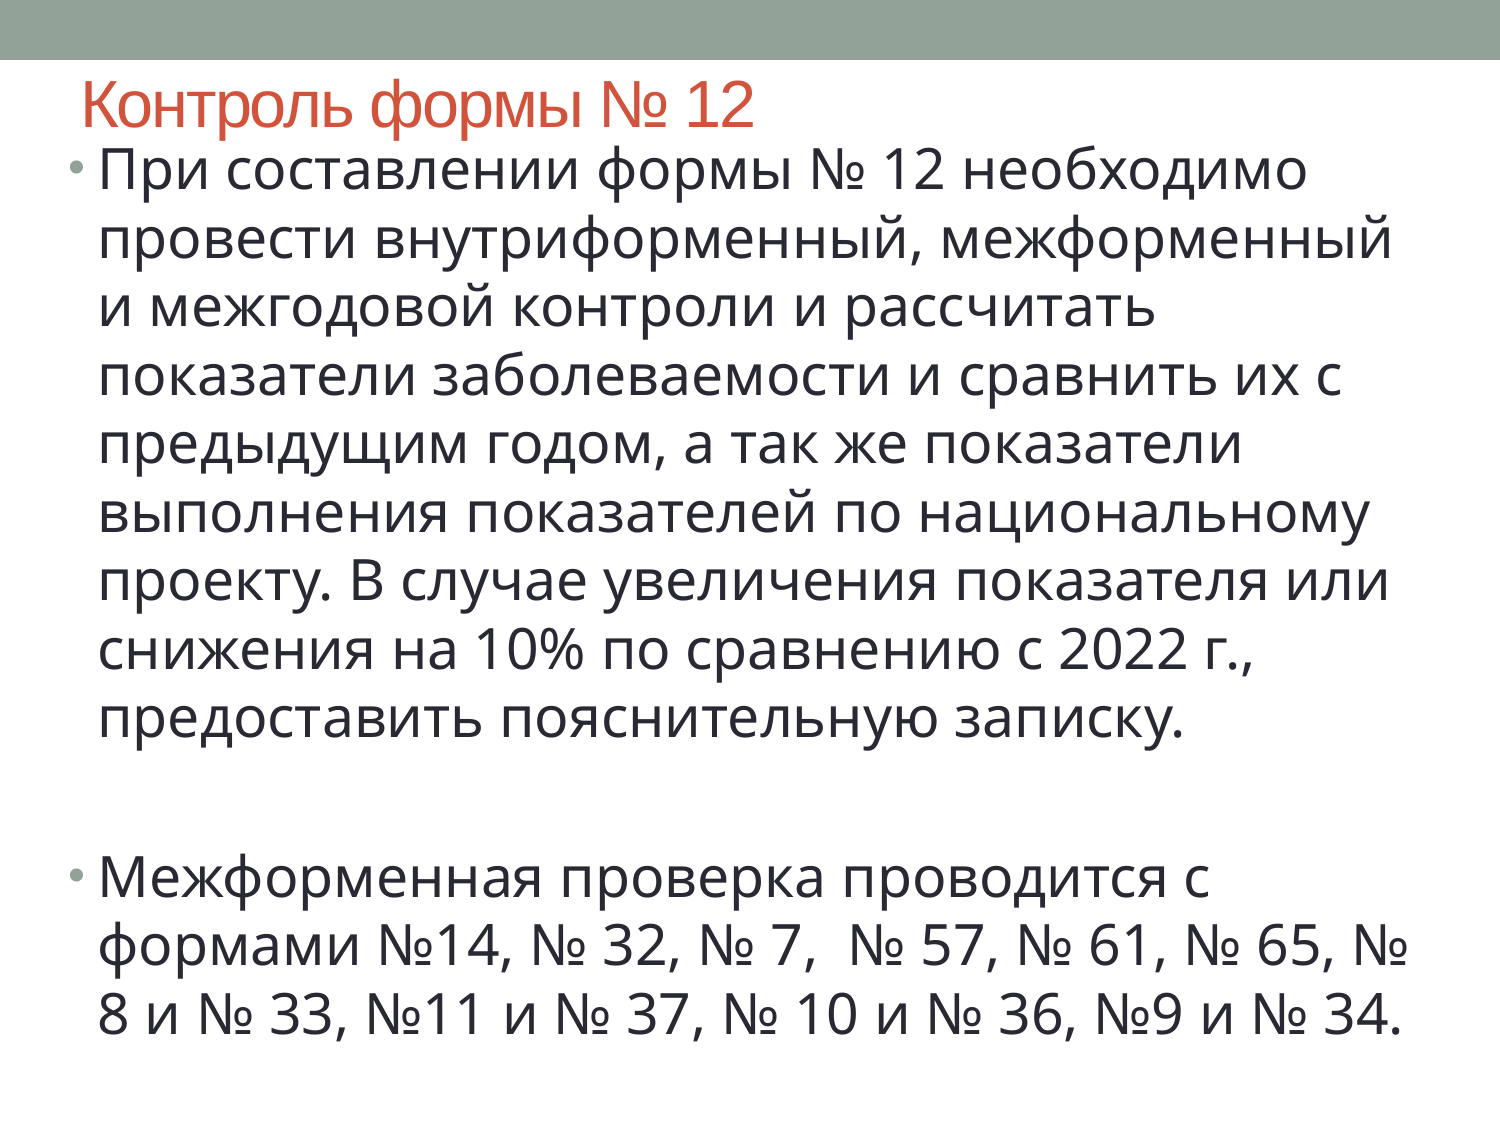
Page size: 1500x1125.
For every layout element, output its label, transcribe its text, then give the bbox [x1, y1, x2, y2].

list При составлении формы № 12 необходимо провести внутриформенный, межформенный и межгодовой контроли и рассчитать показатели заболеваемости и сравнить их с предыдущим годом, а так же показатели выполнения показателей по национальному проекту. В случае увеличения показателя или снижения на 10% по сравнению с 2022 г., предоставить пояснительную записку. Межформенная проверка проводится с формами №14, № 32, № 7, № 57, № 61, № 65, № 8 и № 33, №11 и № 37, № 10 и № 36, №9 и № 34. [53, 125, 1436, 1098]
title Контроль формы № 12 [64, 19, 1415, 182]
